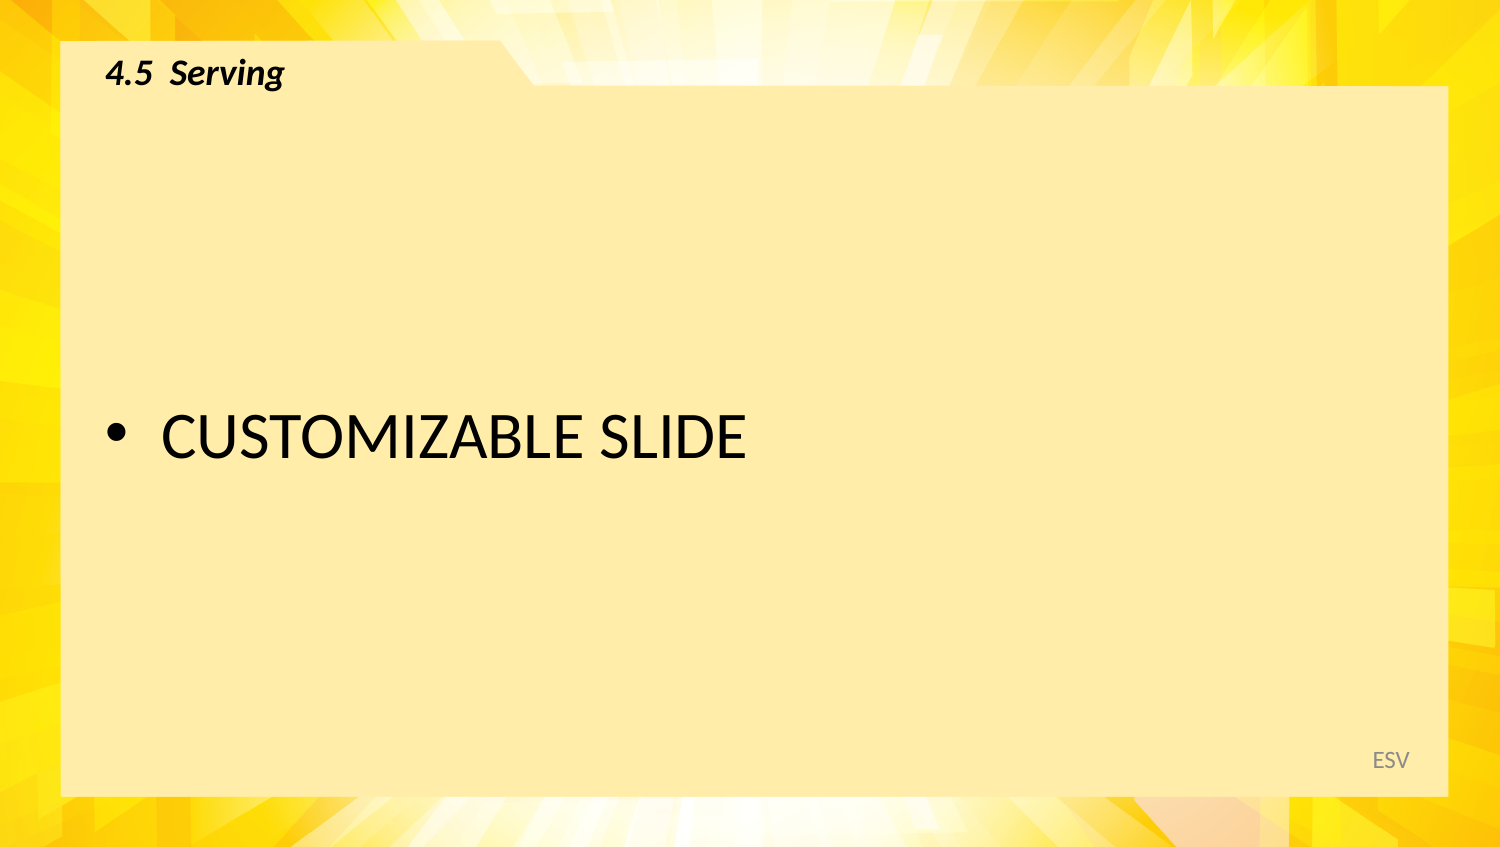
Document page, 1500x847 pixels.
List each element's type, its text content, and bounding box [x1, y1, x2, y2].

footer ESV [950, 736, 1425, 782]
list CUSTOMIZABLE SLIDE [89, 141, 1403, 722]
picture [0, 0, 1500, 847]
title 4.5 Serving [89, 33, 1420, 108]
